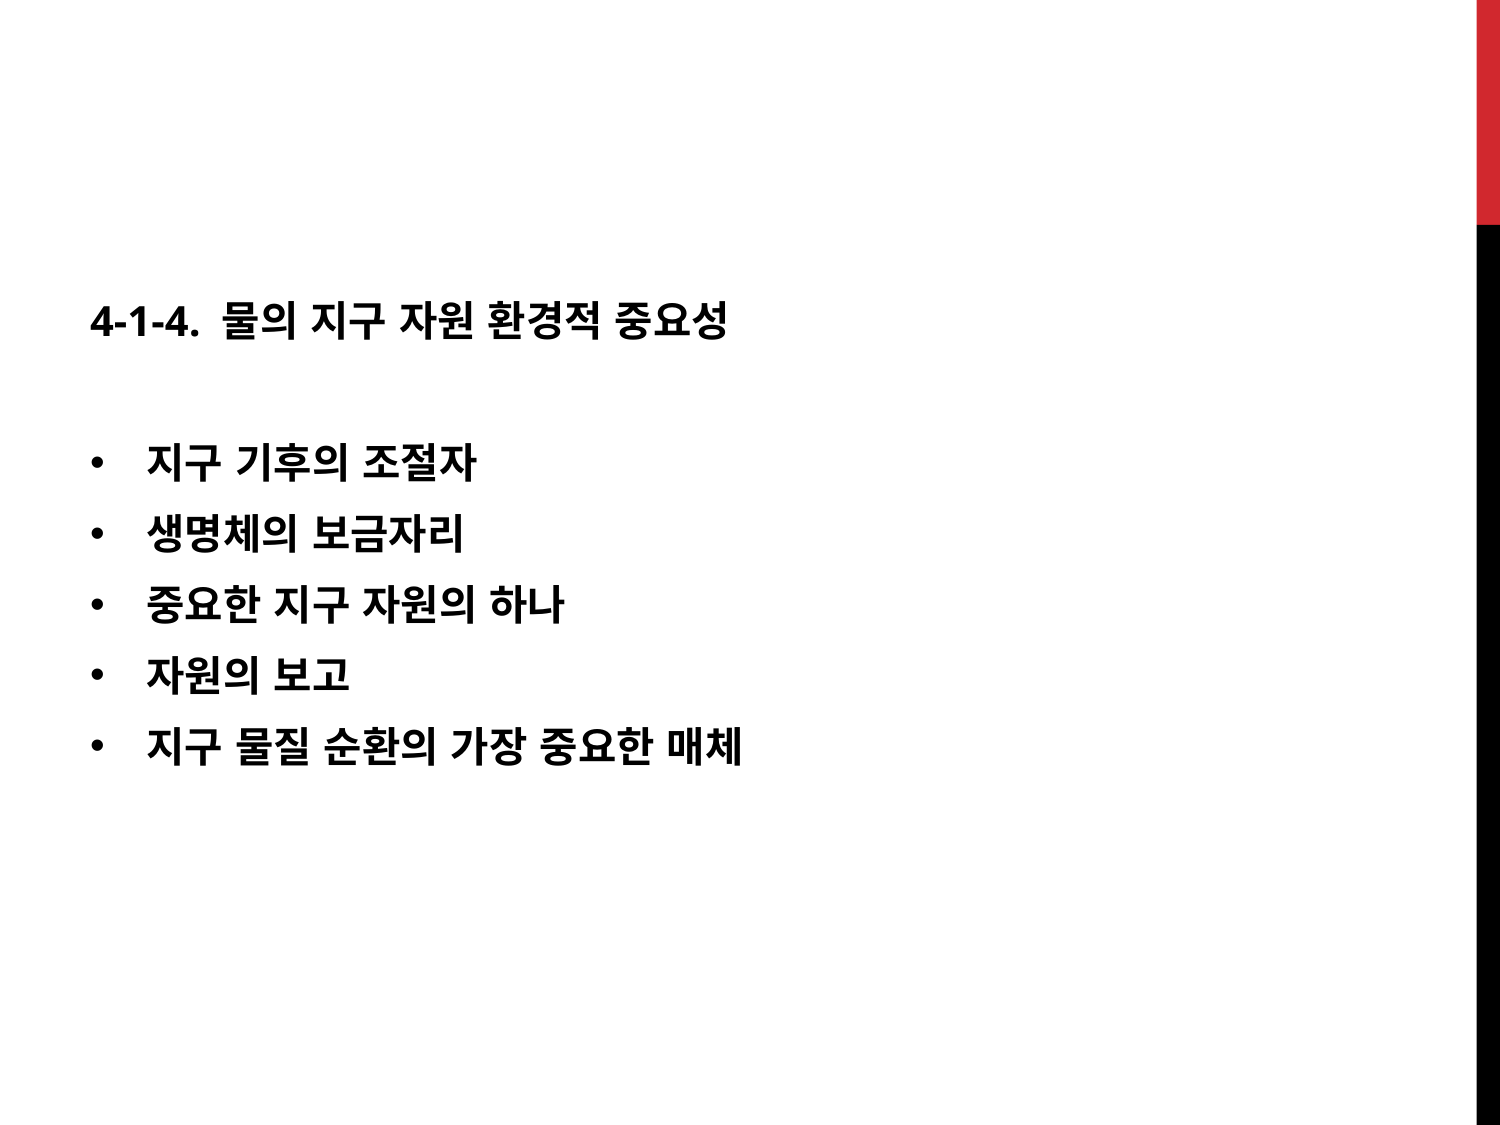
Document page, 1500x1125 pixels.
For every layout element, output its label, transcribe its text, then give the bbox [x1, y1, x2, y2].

list 4-1-4. 물의 지구 자원 환경적 중요성 지구 기후의 조절자 생명체의 보금자리 중요한 지구 자원의 하나 자원의 보고 지구 물질 순환의 가장 중요한 매체 [75, 287, 1325, 1005]
